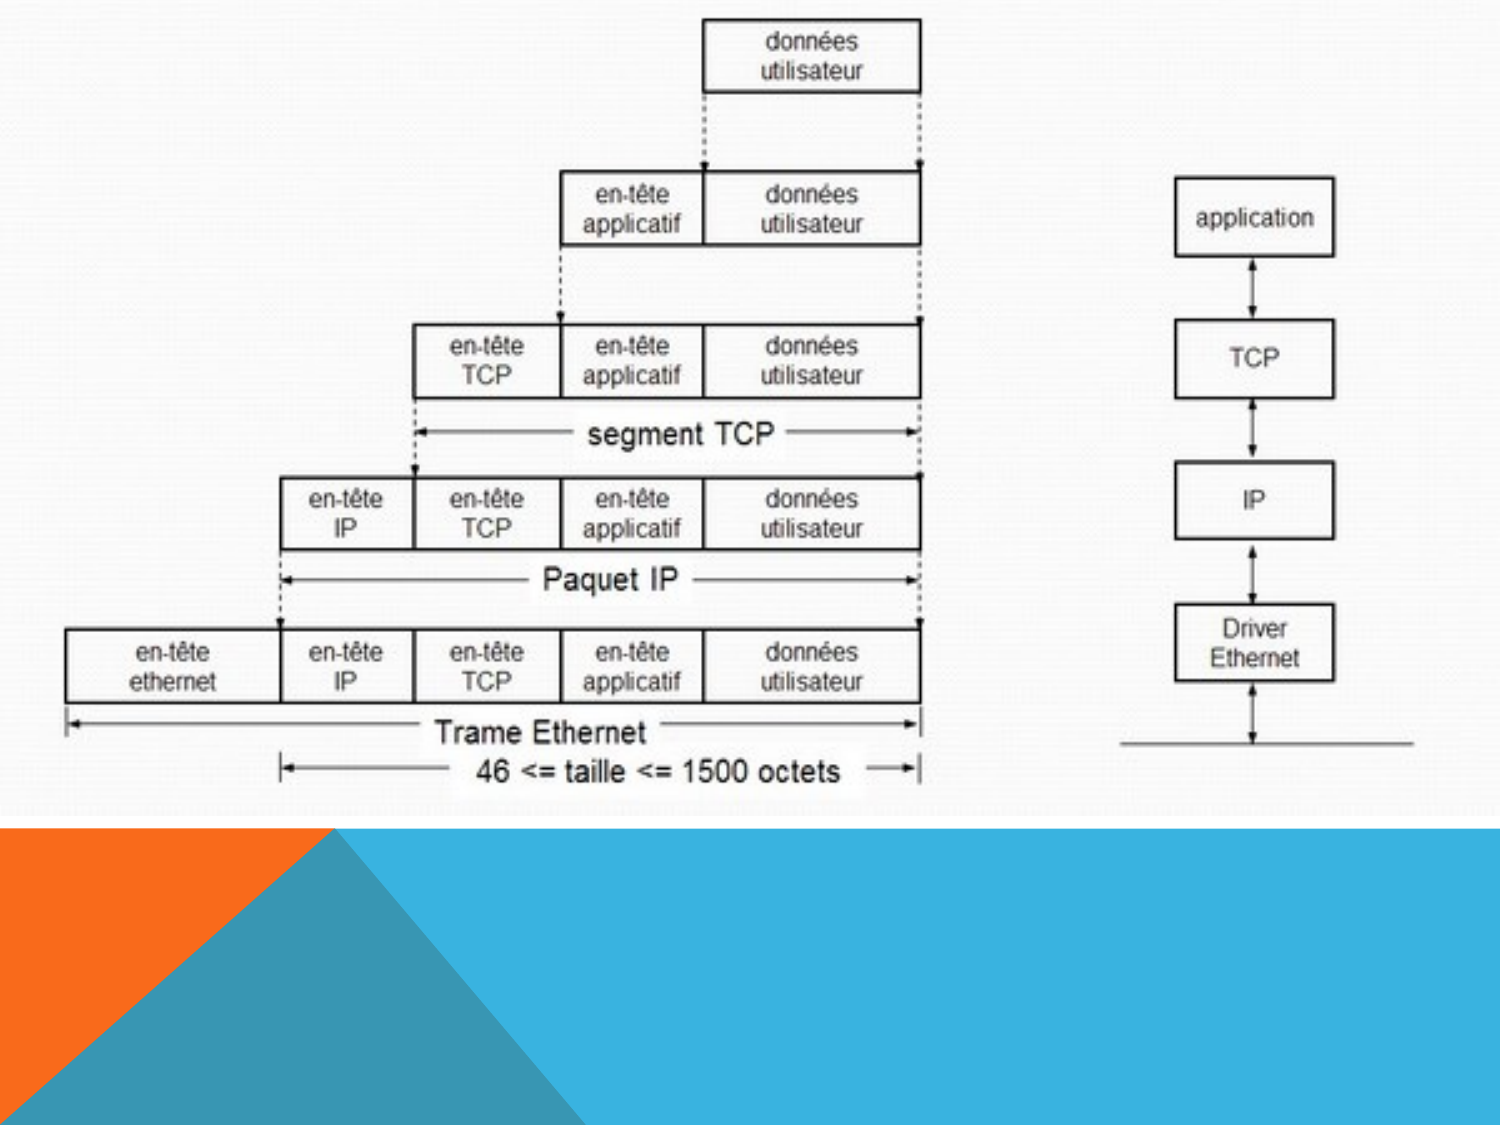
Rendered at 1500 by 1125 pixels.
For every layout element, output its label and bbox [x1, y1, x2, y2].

picture [0, 0, 1500, 816]
